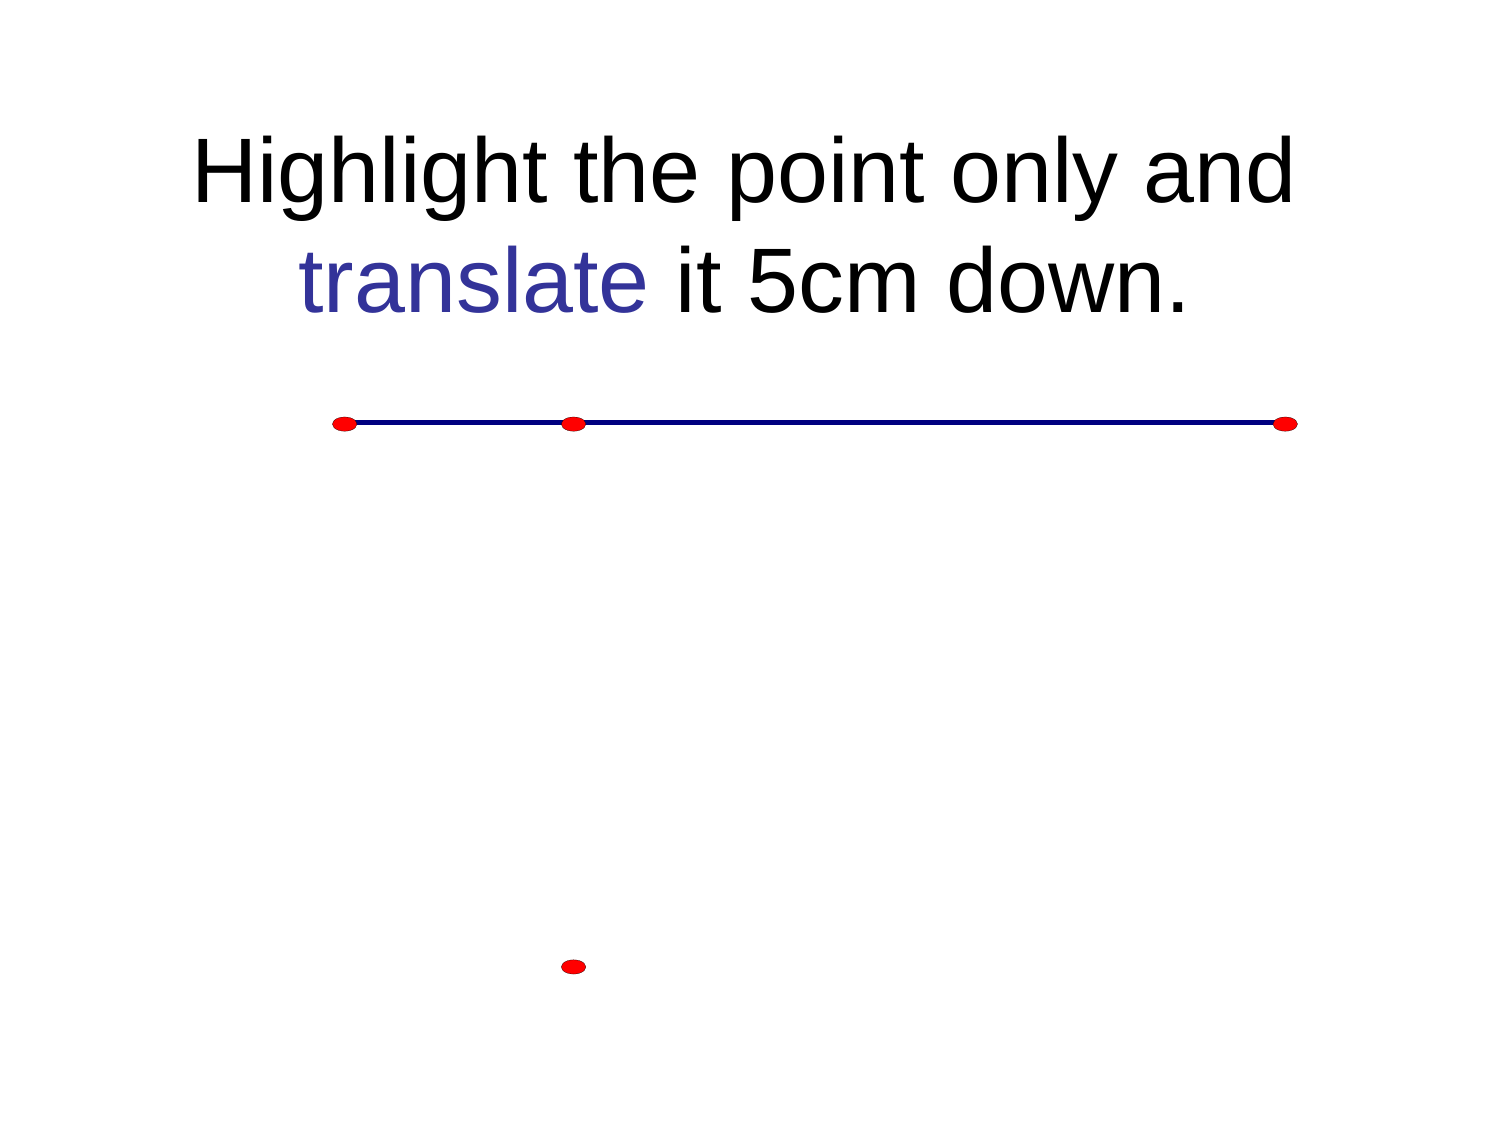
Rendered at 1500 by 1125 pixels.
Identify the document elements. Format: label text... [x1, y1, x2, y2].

title Highlight the point only and translate it 5cm down. [64, 44, 1426, 398]
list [277, 385, 1353, 1006]
